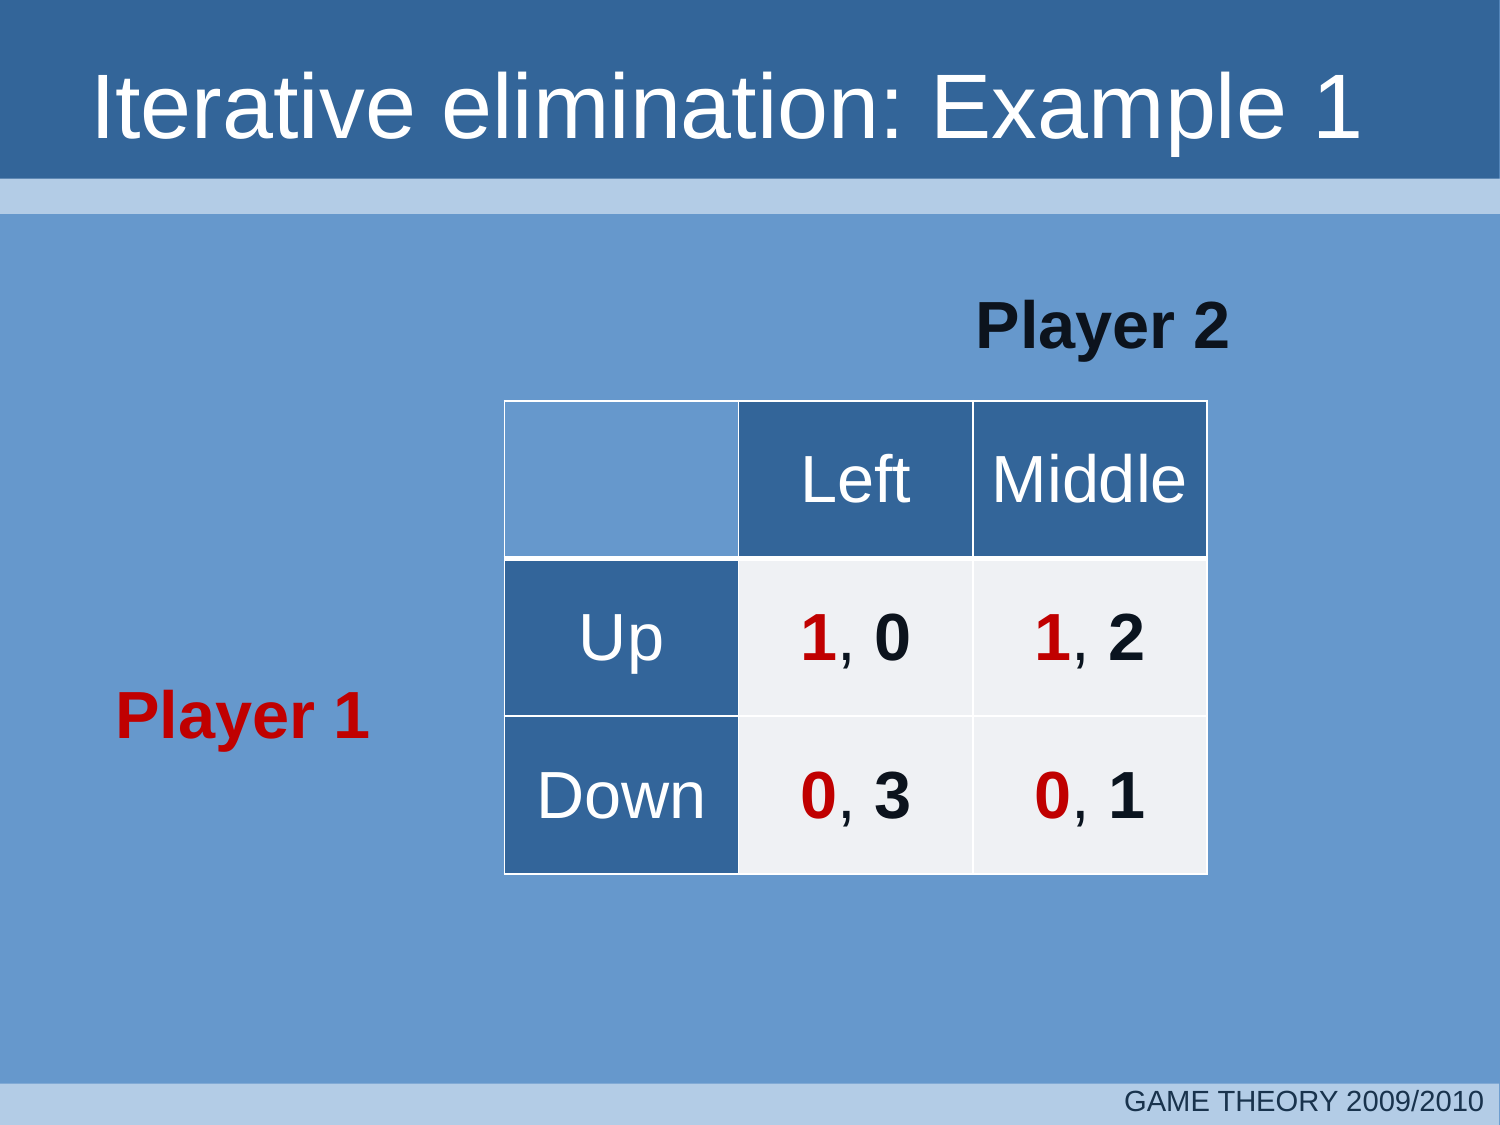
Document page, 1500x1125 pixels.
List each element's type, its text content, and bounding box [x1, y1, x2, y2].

table_header Middle [974, 402, 1206, 556]
text_box GAME THEORY 2009/2010 [1109, 1075, 1500, 1125]
text_box Player 2 [761, 274, 1445, 370]
table_cell Down [505, 717, 738, 873]
table_cell Up [505, 561, 738, 715]
table_header [505, 402, 738, 556]
table_header Left [739, 402, 972, 556]
table_cell 1, 2 [974, 561, 1206, 715]
table_cell 0, 1 [974, 717, 1206, 873]
title Iterative elimination: Example 1 [74, 42, 1436, 162]
text_box Player 1 [0, 664, 487, 759]
table_cell 0, 3 [739, 717, 972, 873]
table_cell 1, 0 [739, 561, 972, 715]
